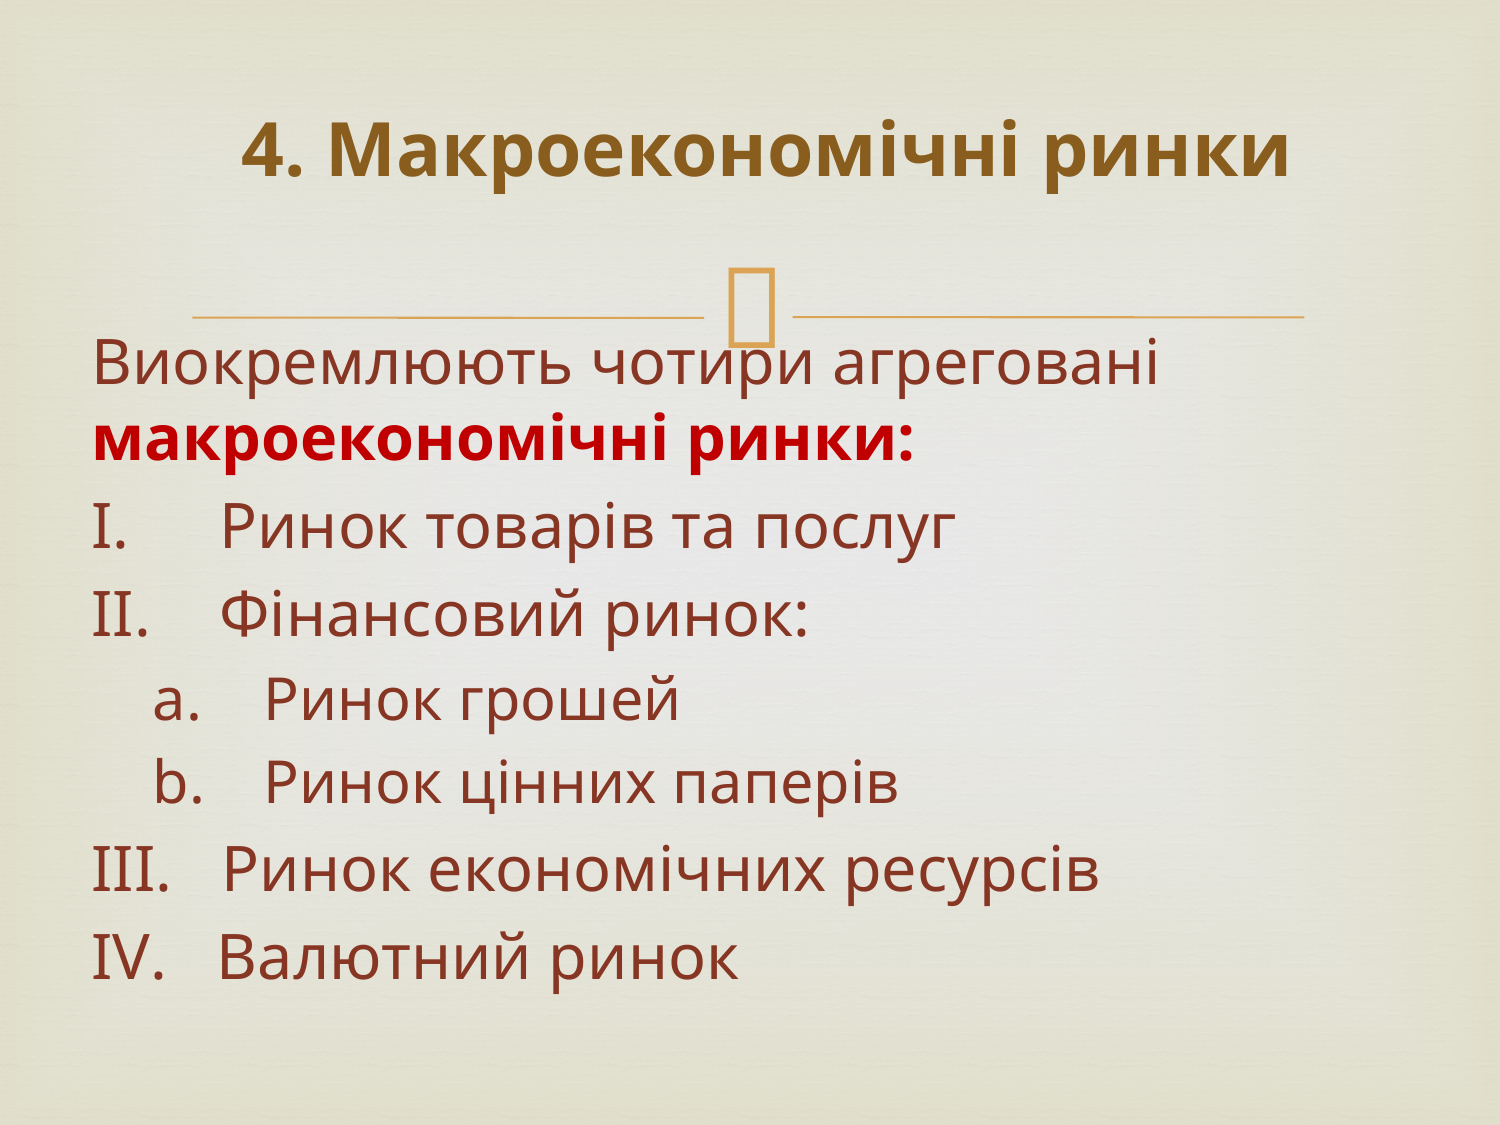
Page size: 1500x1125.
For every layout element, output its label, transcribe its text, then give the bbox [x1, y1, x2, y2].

list Виокремлюють чотири агреговані макроекономічні ринки: Ринок товарів та послуг Фінансовий ринок: Ринок грошей Ринок цінних паперів ІІІ. Ринок економічних ресурсів ІV. Валютний ринок [76, 314, 1447, 1005]
title 4. Макроекономічні ринки [100, 30, 1436, 263]
